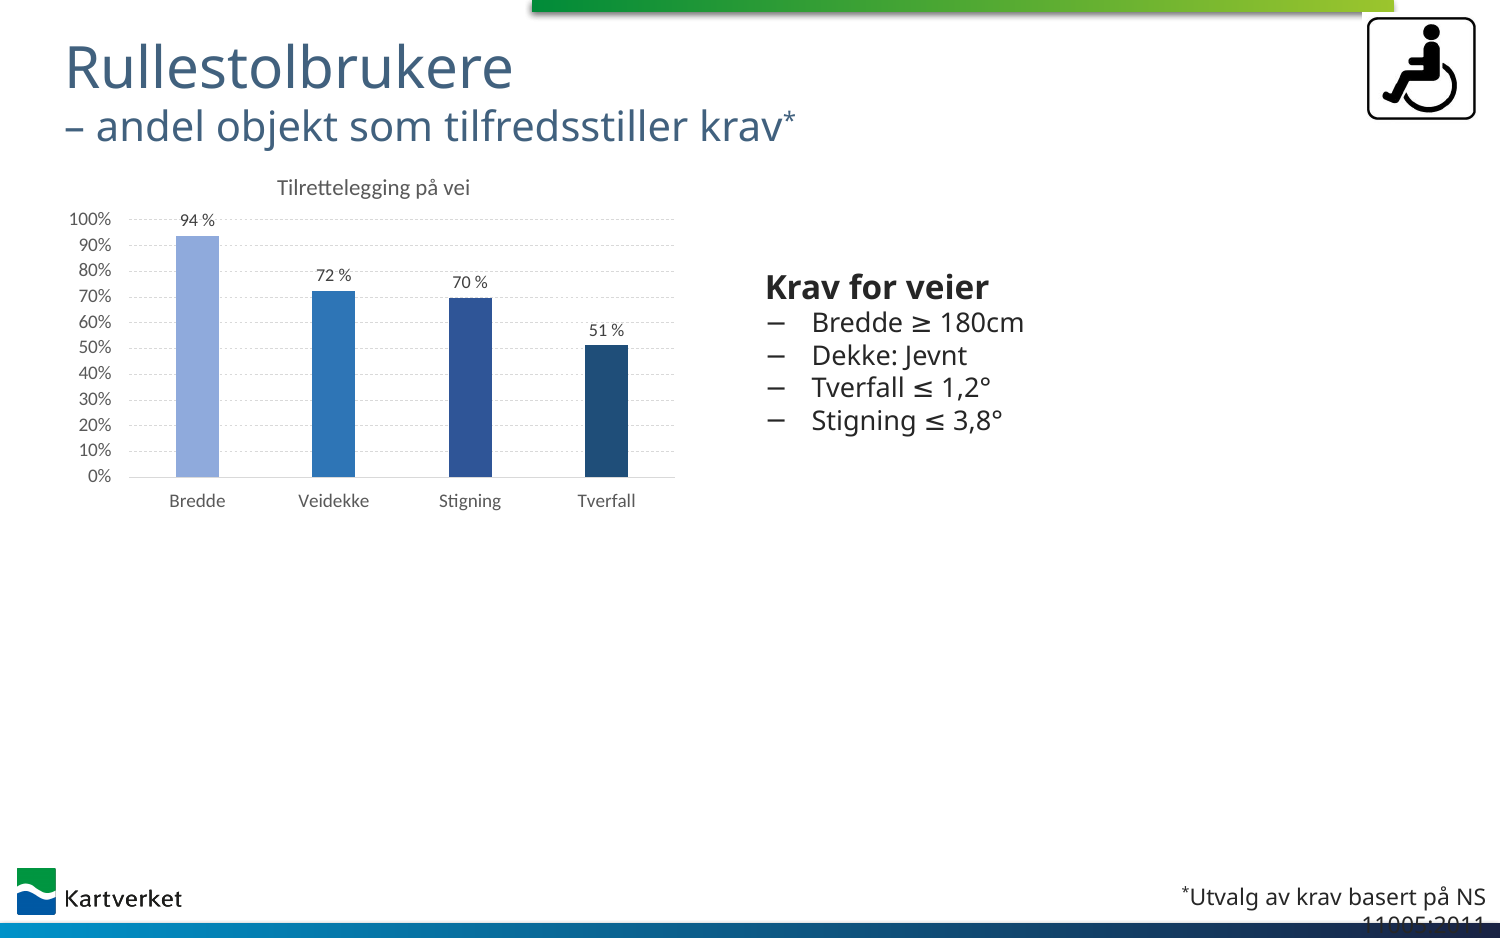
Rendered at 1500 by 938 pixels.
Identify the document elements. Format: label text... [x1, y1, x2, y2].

picture [1362, 12, 1481, 126]
picture [62, 166, 686, 519]
text_box Krav for veier Bredde ≥ 180cm Dekke: Jevnt Tverfall ≤ 1,2° Stigning ≤ 3,8° [750, 258, 1234, 444]
text_box Rullestolbrukere – andel objekt som tilfredsstiller krav* [49, 25, 1431, 158]
text_box *Utvalg av krav basert på NS 11005:2011 [1068, 873, 1500, 938]
